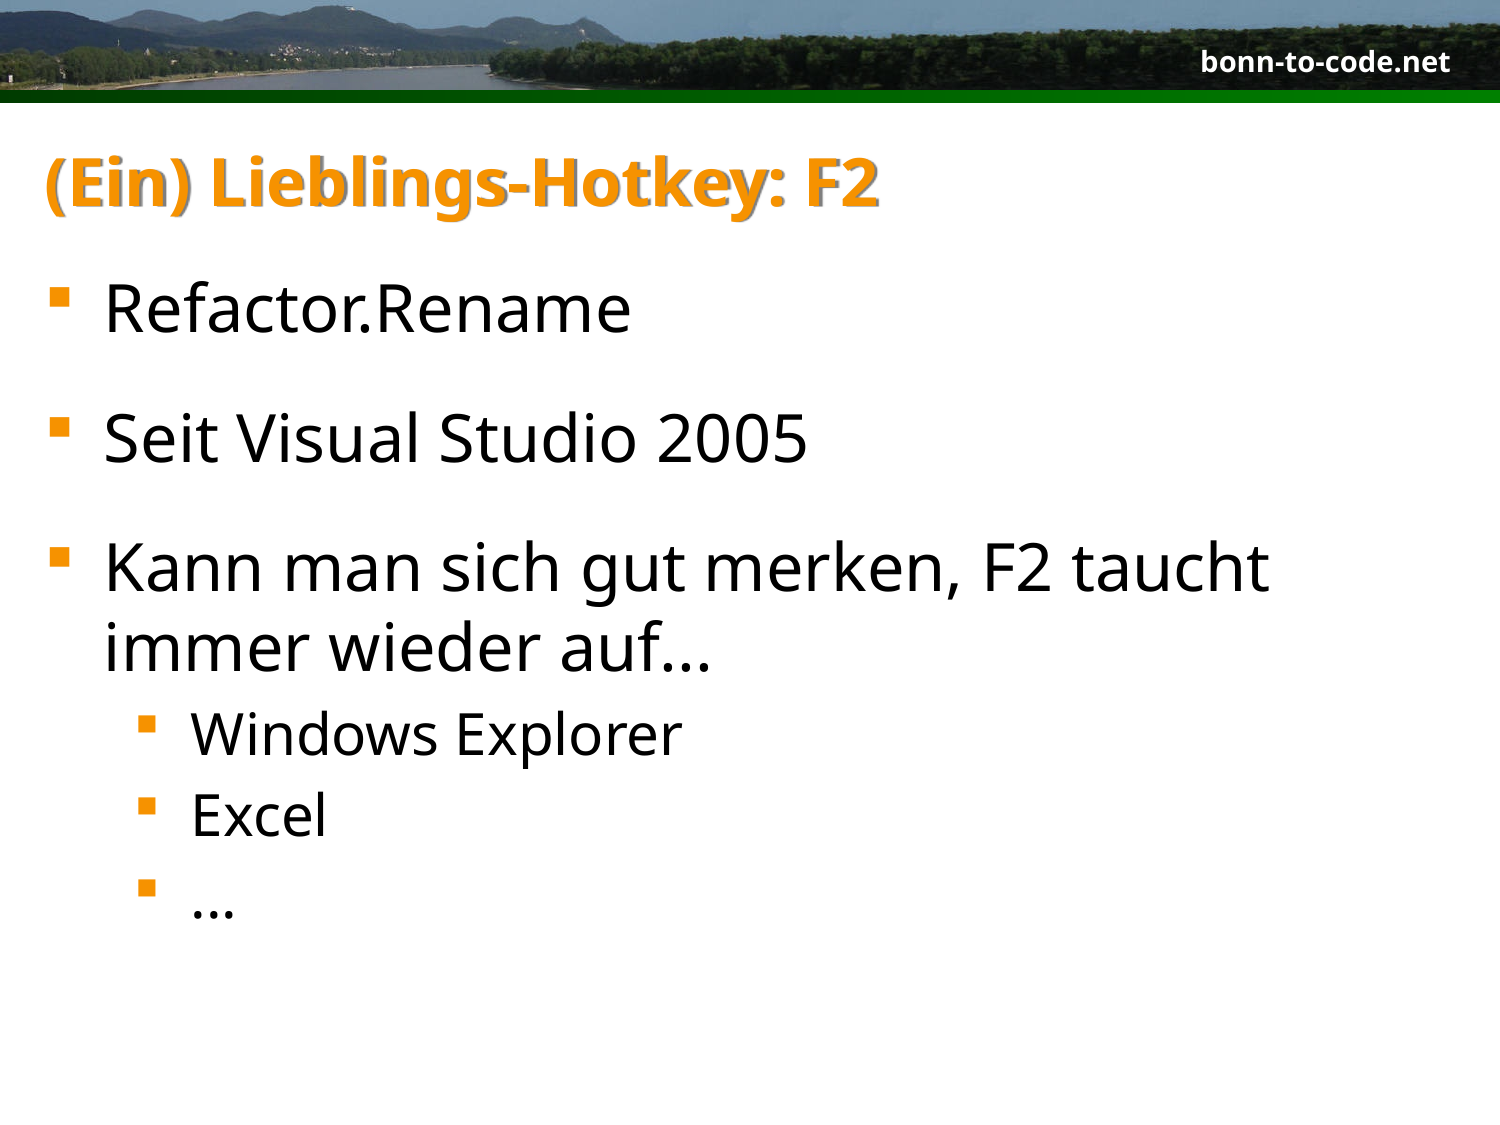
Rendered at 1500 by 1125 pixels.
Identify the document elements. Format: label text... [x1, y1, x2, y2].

title (Ein) Lieblings-Hotkey: F2 [29, 101, 1471, 257]
picture [0, 0, 1500, 90]
list Refactor.Rename Seit Visual Studio 2005 Kann man sich gut merken, F2 taucht immer wieder auf... Windows Explorer Excel ... [29, 257, 1471, 1114]
